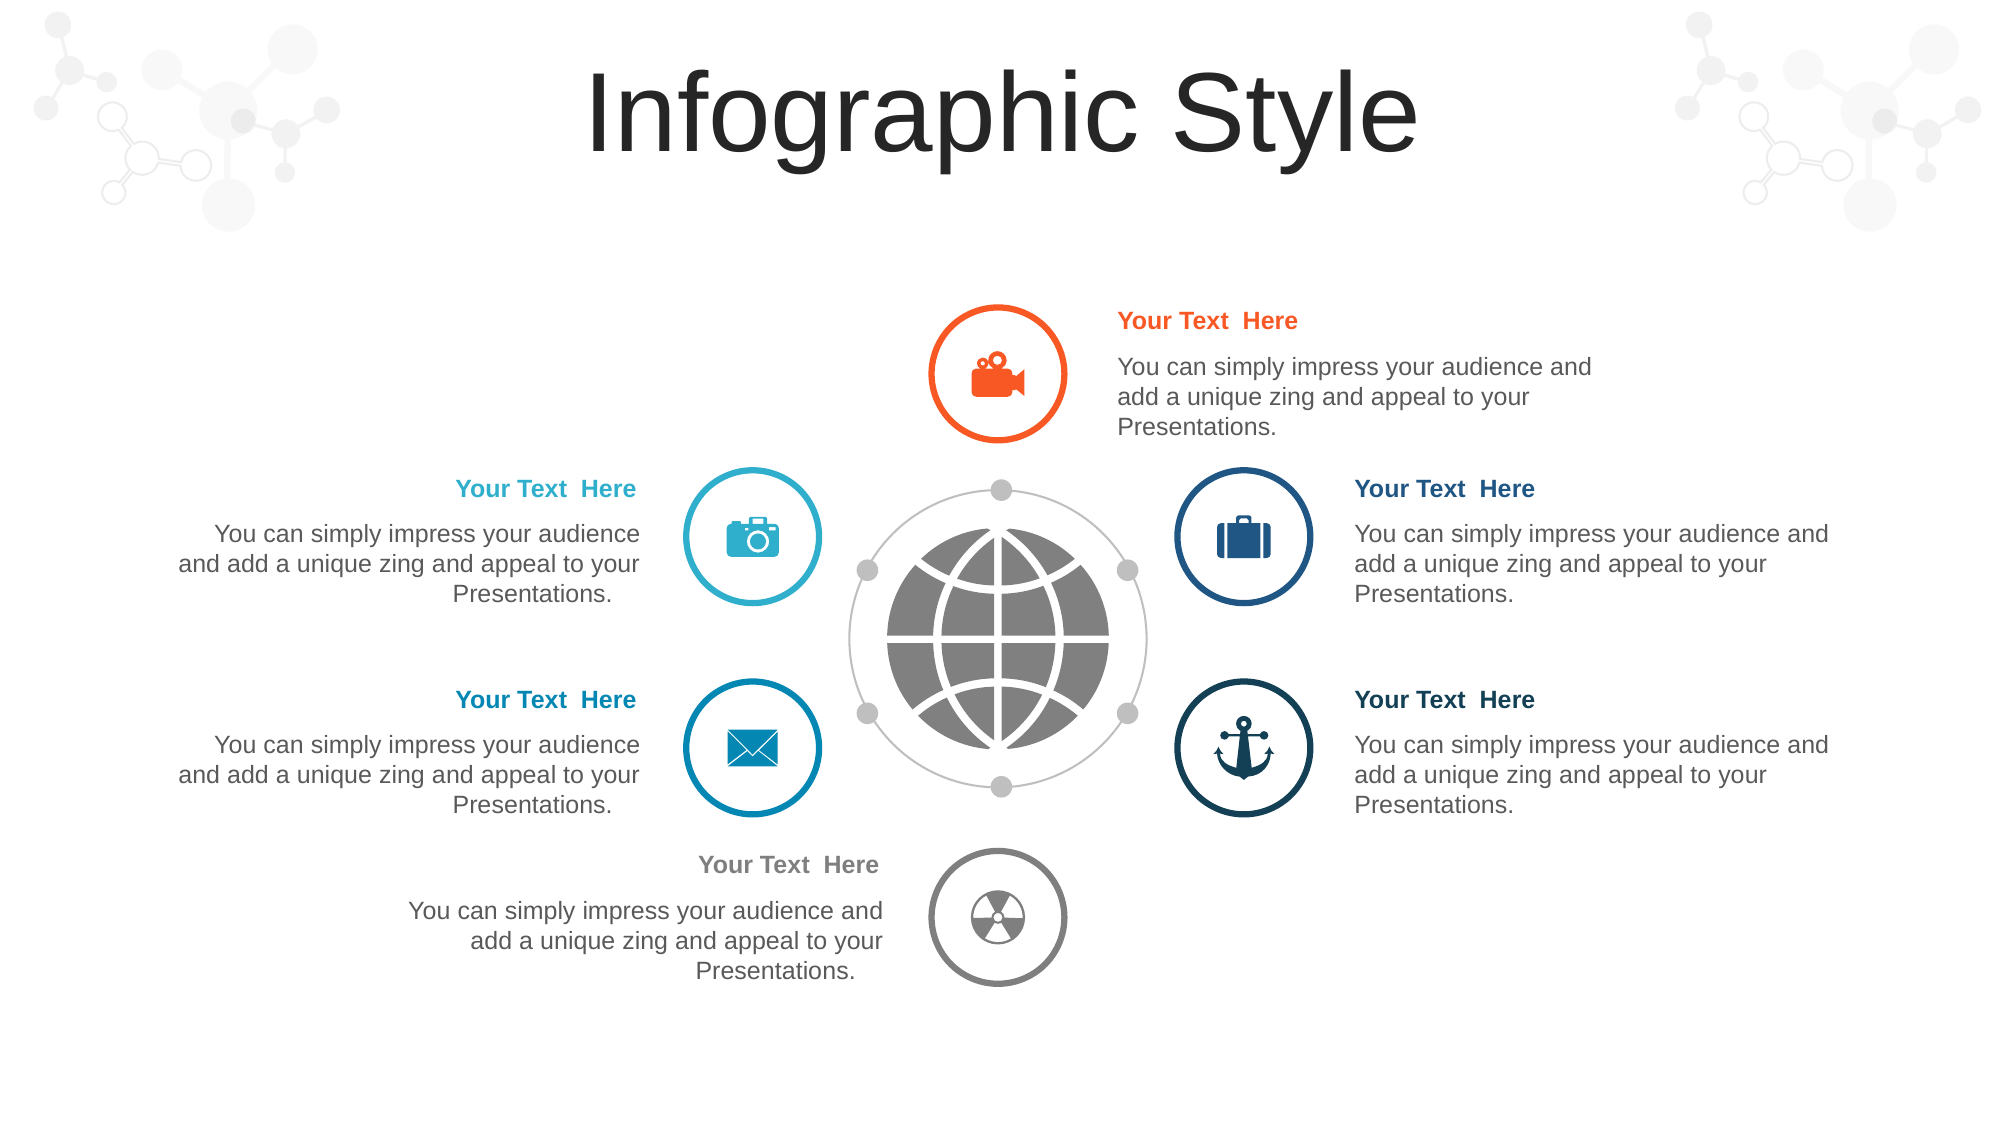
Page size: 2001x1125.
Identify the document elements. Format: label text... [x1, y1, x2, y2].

text_box [930, 849, 1066, 985]
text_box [152, 464, 656, 617]
list Infographic Style [53, 55, 1952, 175]
text_box [848, 489, 1148, 789]
text_box [930, 306, 1066, 442]
text_box [855, 558, 880, 583]
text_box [1339, 464, 1848, 617]
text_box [152, 675, 656, 828]
text_box [989, 478, 1014, 502]
text_box [970, 350, 1026, 399]
text_box [1115, 701, 1140, 726]
text_box [724, 728, 781, 768]
text_box [1115, 558, 1140, 583]
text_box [1102, 297, 1640, 450]
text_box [378, 841, 899, 994]
text_box [989, 774, 1014, 799]
text_box [1215, 514, 1272, 560]
text_box [969, 889, 1027, 946]
text_box [685, 469, 821, 605]
text_box [1176, 680, 1312, 816]
text_box [685, 680, 821, 816]
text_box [1339, 675, 1848, 828]
text_box [1210, 714, 1278, 782]
text_box [855, 701, 880, 726]
text_box [1176, 469, 1312, 605]
text_box [725, 515, 780, 558]
